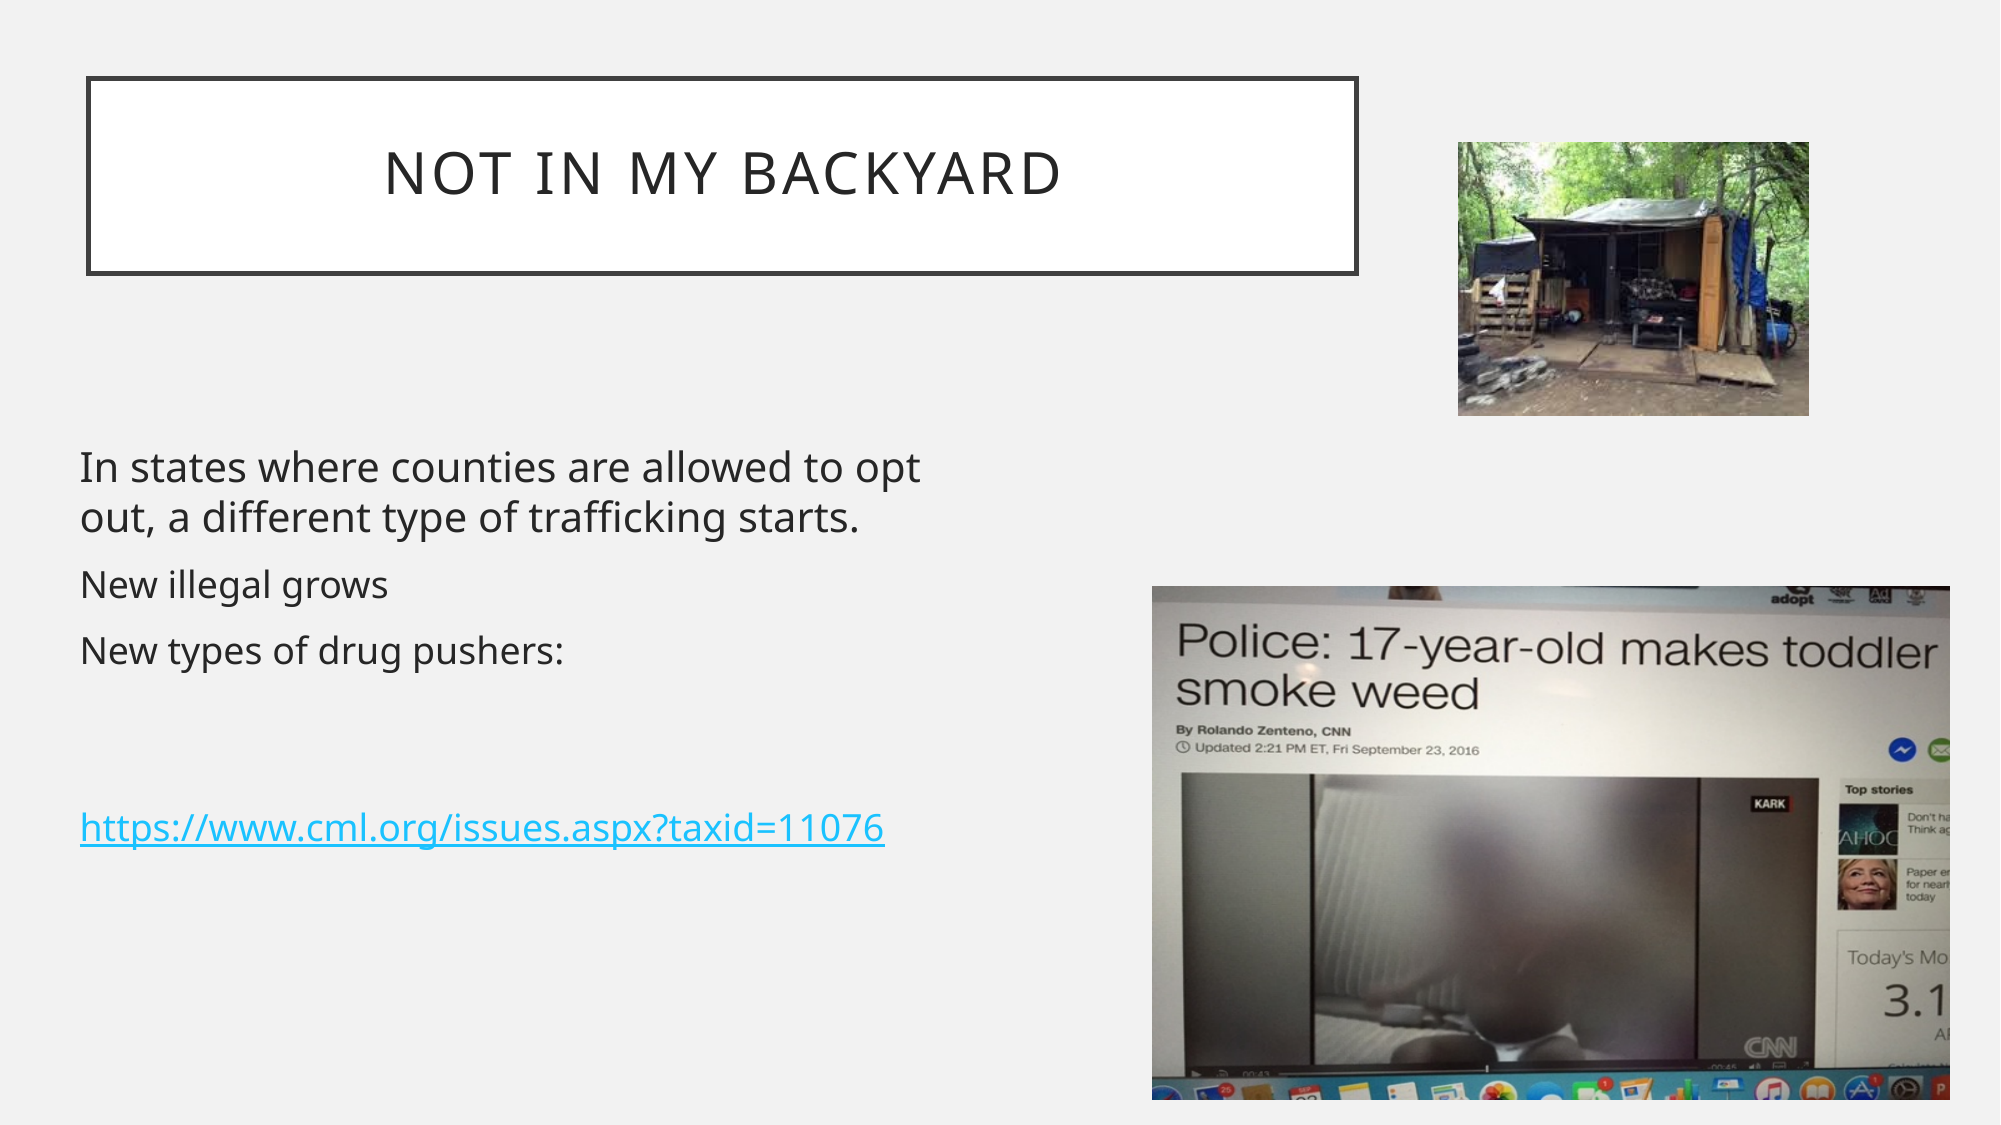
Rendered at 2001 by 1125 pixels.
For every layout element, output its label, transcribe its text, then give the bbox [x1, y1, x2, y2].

picture [1152, 586, 1950, 1100]
list In states where counties are allowed to opt out, a different type of trafficking starts. New illegal grows New types of drug pushers: https://www.cml.org/issues.aspx?taxid=11076 [64, 432, 973, 1066]
picture [1458, 142, 1809, 416]
title Not in my backyard [86, 76, 1359, 276]
